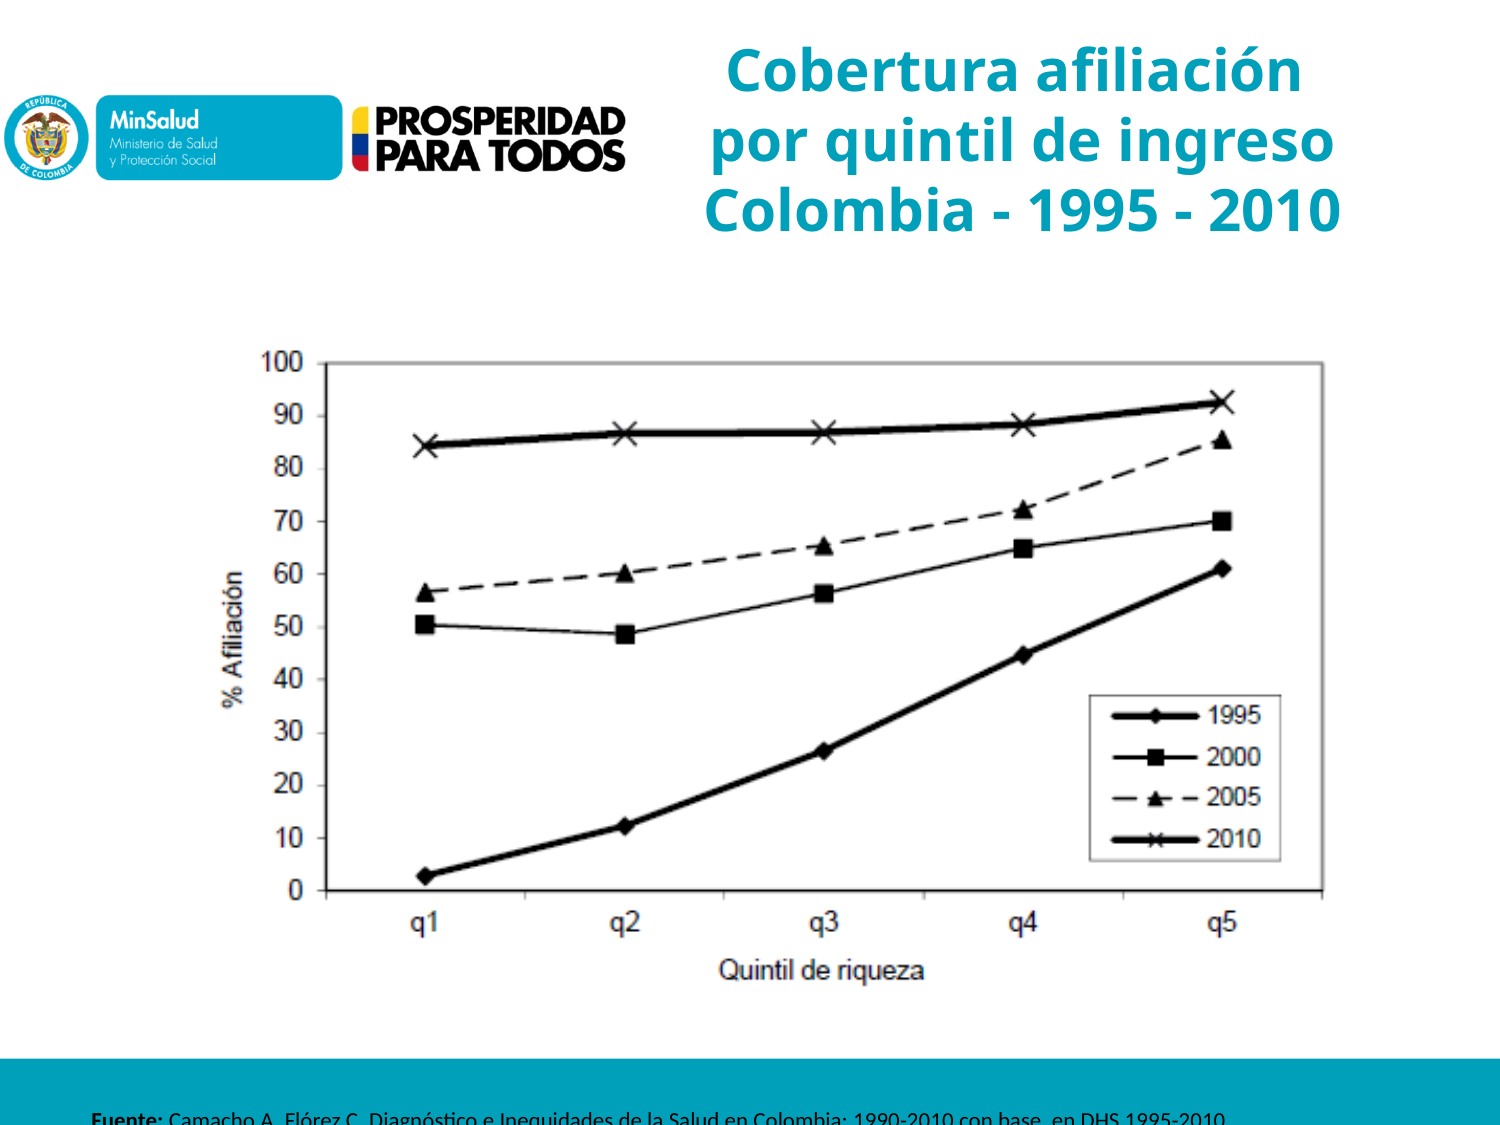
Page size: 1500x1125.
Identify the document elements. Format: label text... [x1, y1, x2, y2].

picture [0, 78, 620, 194]
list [149, 326, 1351, 995]
text_box Fuente: Camacho A. Flórez C. Diagnóstico e Inequidades de la Salud en Colombia: 1990-2010 con base en DHS 1995-2010 [76, 1093, 1412, 1125]
title Cobertura afiliación por quintil de ingreso Colombia - 1995 - 2010 [620, 42, 1425, 233]
